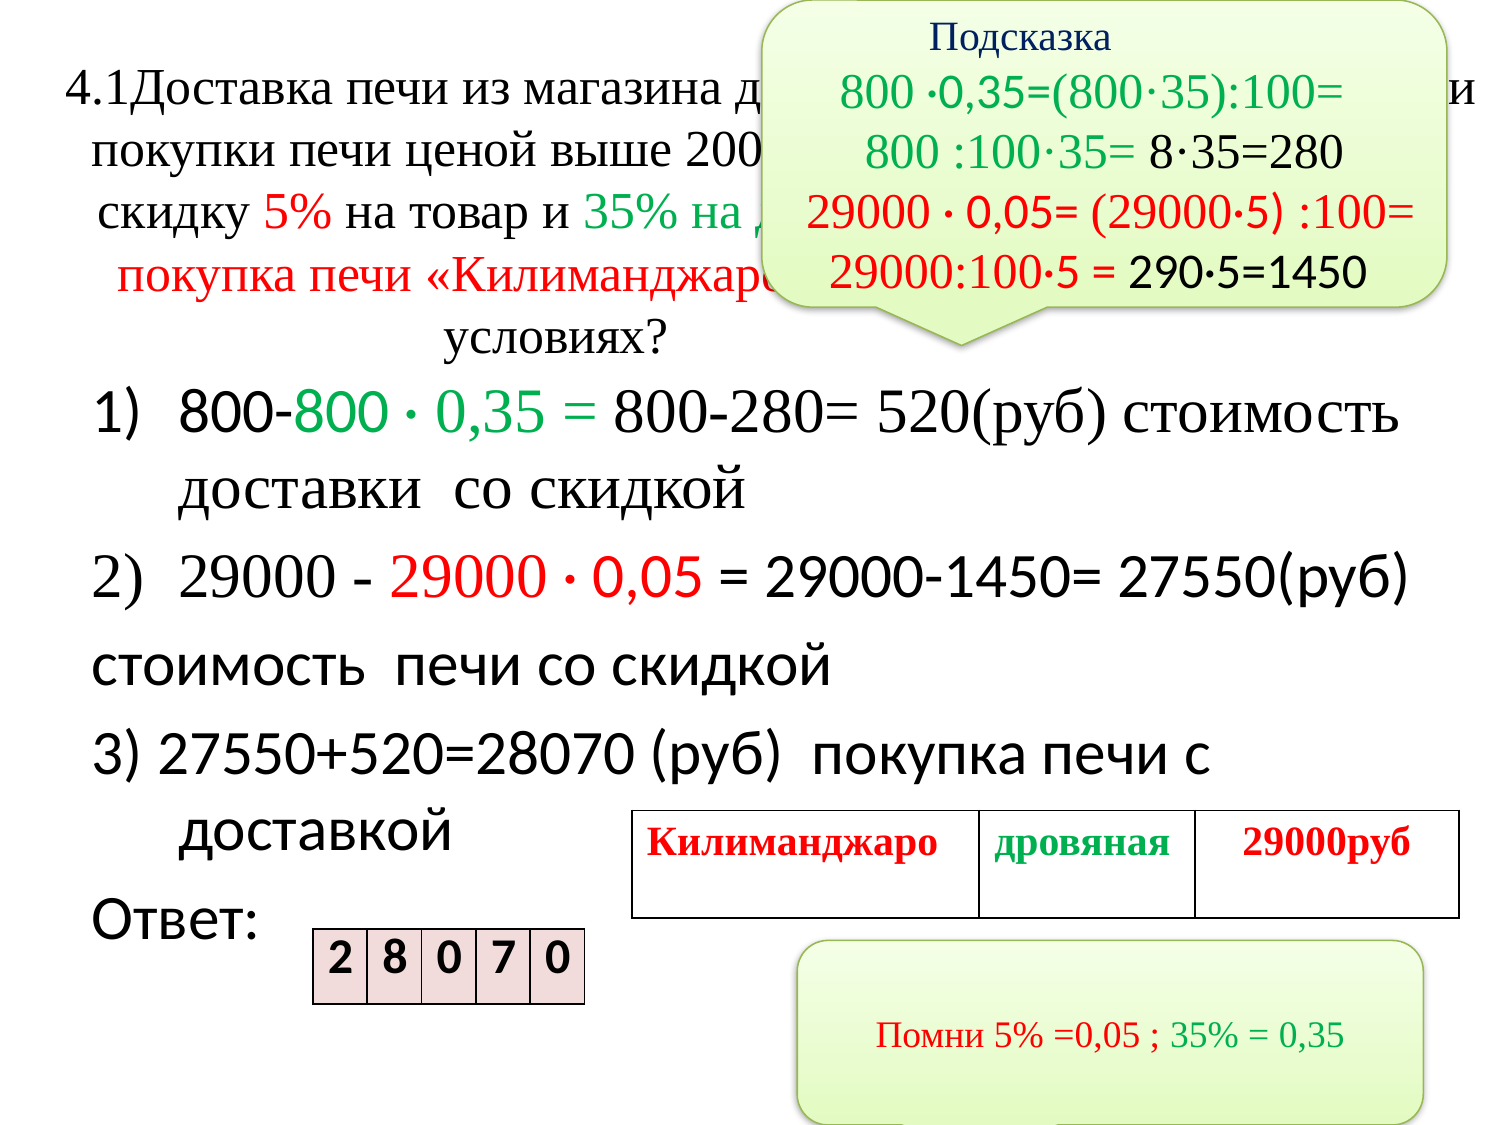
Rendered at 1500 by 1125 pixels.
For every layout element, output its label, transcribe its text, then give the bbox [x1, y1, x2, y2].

table_header 0 [422, 930, 475, 1003]
table_header 29000руб [1196, 811, 1458, 917]
list 800-800 · 0,35 = 800-280= 520(руб) стоимость доставки со скидкой 29000 - 29000 · 0,05 = 29000-1450= 27550(руб) стоимость печи со скидкой 3) 27550+520=28070 (руб) покупка печи с доставкой Ответ: [76, 361, 1461, 1005]
table_header Килиманджаро [633, 811, 978, 917]
table_header 7 [477, 930, 529, 1003]
table_header 0 [531, 930, 584, 1003]
text_box Помни 5% =0,05 ; 35% = 0,35 [796, 939, 1425, 1125]
text_box Подсказка 800 ·0,35=(800·35):100= 800 :100·35= 8·35=280 29000 · 0,05= (29000·5) :100= 29000:100·5 = 290·5=1450 [760, 0, 1448, 347]
table_header 8 [368, 930, 421, 1003]
title 4.1Доставка печи из магазина до участка стоит 800 рублей. При покупки печи ценой выше 20000 рублей магазин предлагает скидку 5% на товар и 35% на доставку. Сколько будет стоить покупка печи «Килиманджаро» вместе с доставкой на этих условиях? [41, 42, 1500, 374]
table_header дровяная [980, 811, 1194, 917]
table_header 2 [314, 930, 366, 1003]
